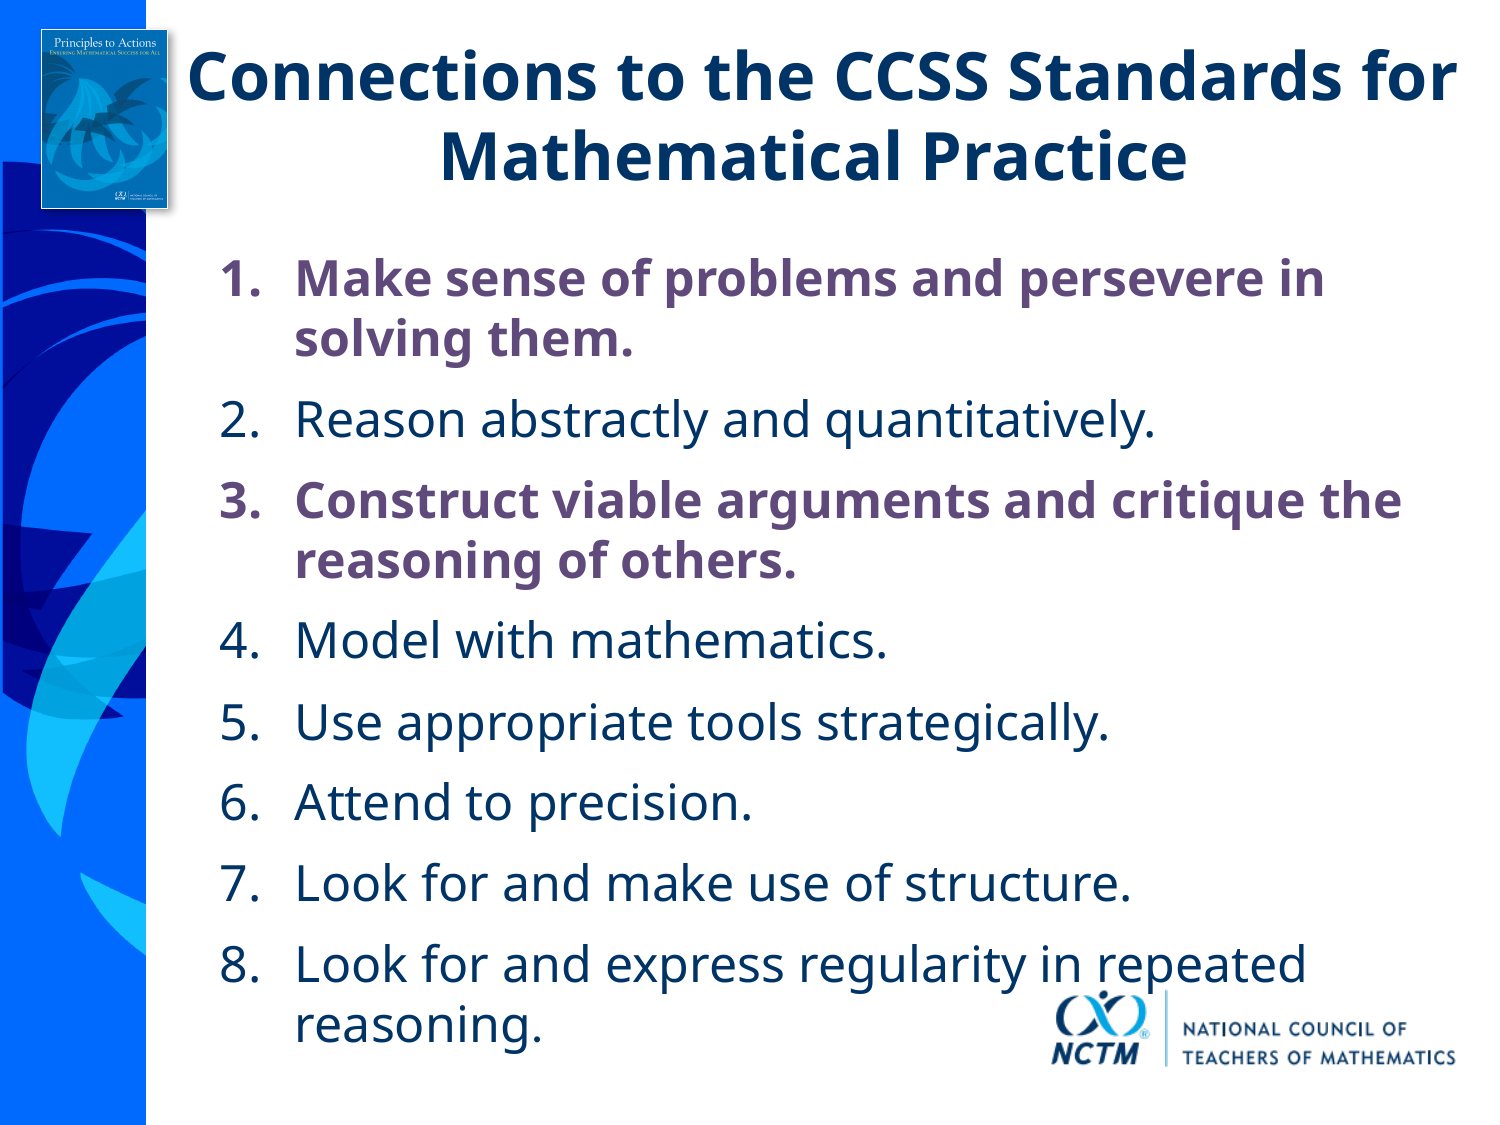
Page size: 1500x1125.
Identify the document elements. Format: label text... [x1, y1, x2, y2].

text_box Make sense of problems and persevere in solving them. Reason abstractly and quantitatively. Construct viable arguments and critique the reasoning of others. Model with mathematics. Use appropriate tools strategically. Attend to precision. Look for and make use of structure. Look for and express regularity in repeated reasoning. [167, 238, 1500, 970]
picture [1034, 969, 1474, 1085]
text_box Connections to the CCSS Standards for Mathematical Practice [150, 0, 1500, 163]
picture [0, 0, 168, 1125]
